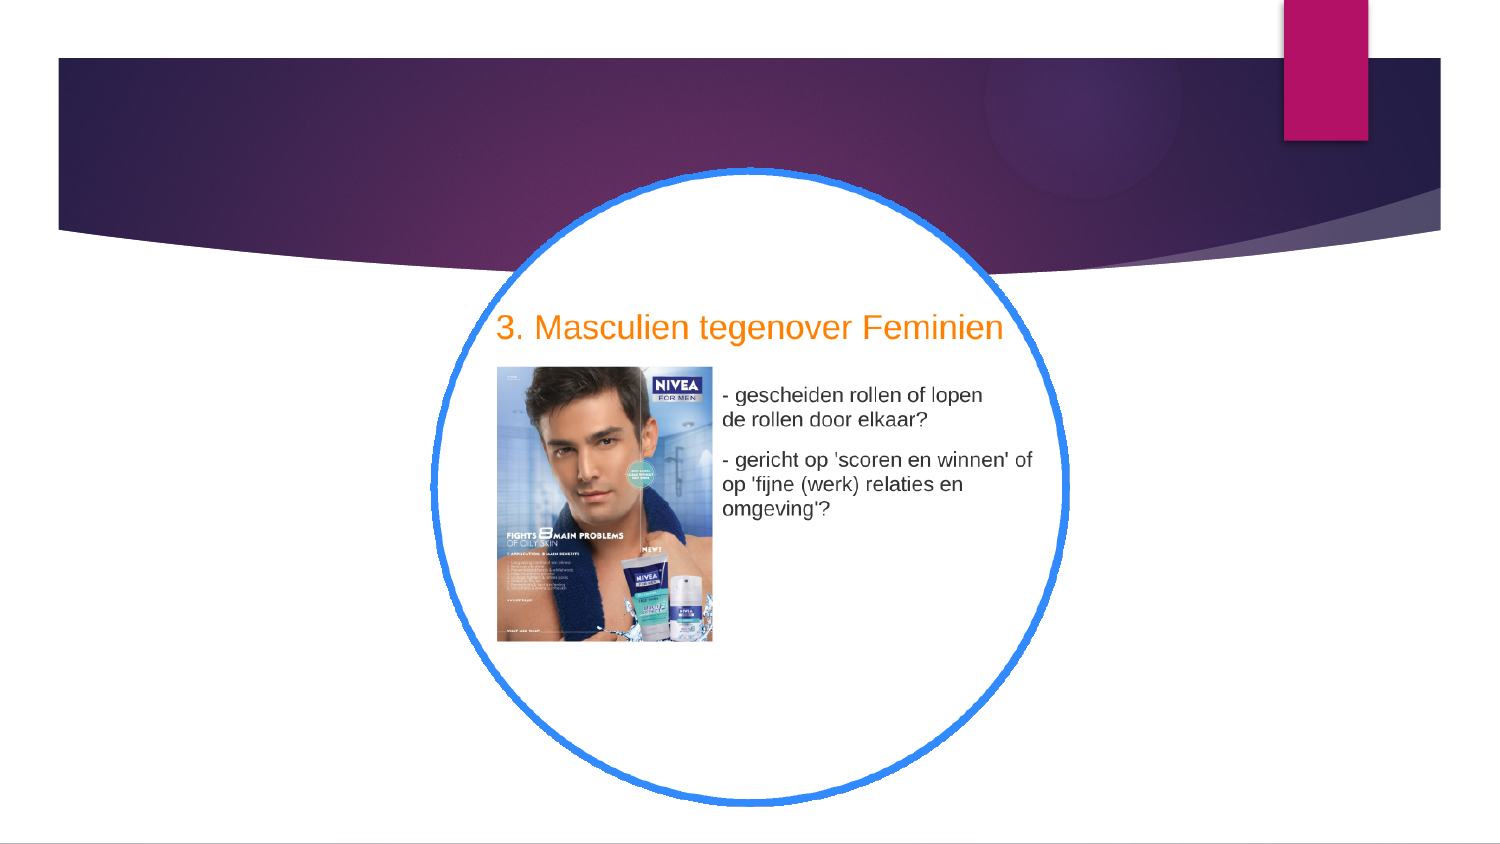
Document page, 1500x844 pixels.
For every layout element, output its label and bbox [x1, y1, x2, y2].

picture [417, 154, 1083, 820]
